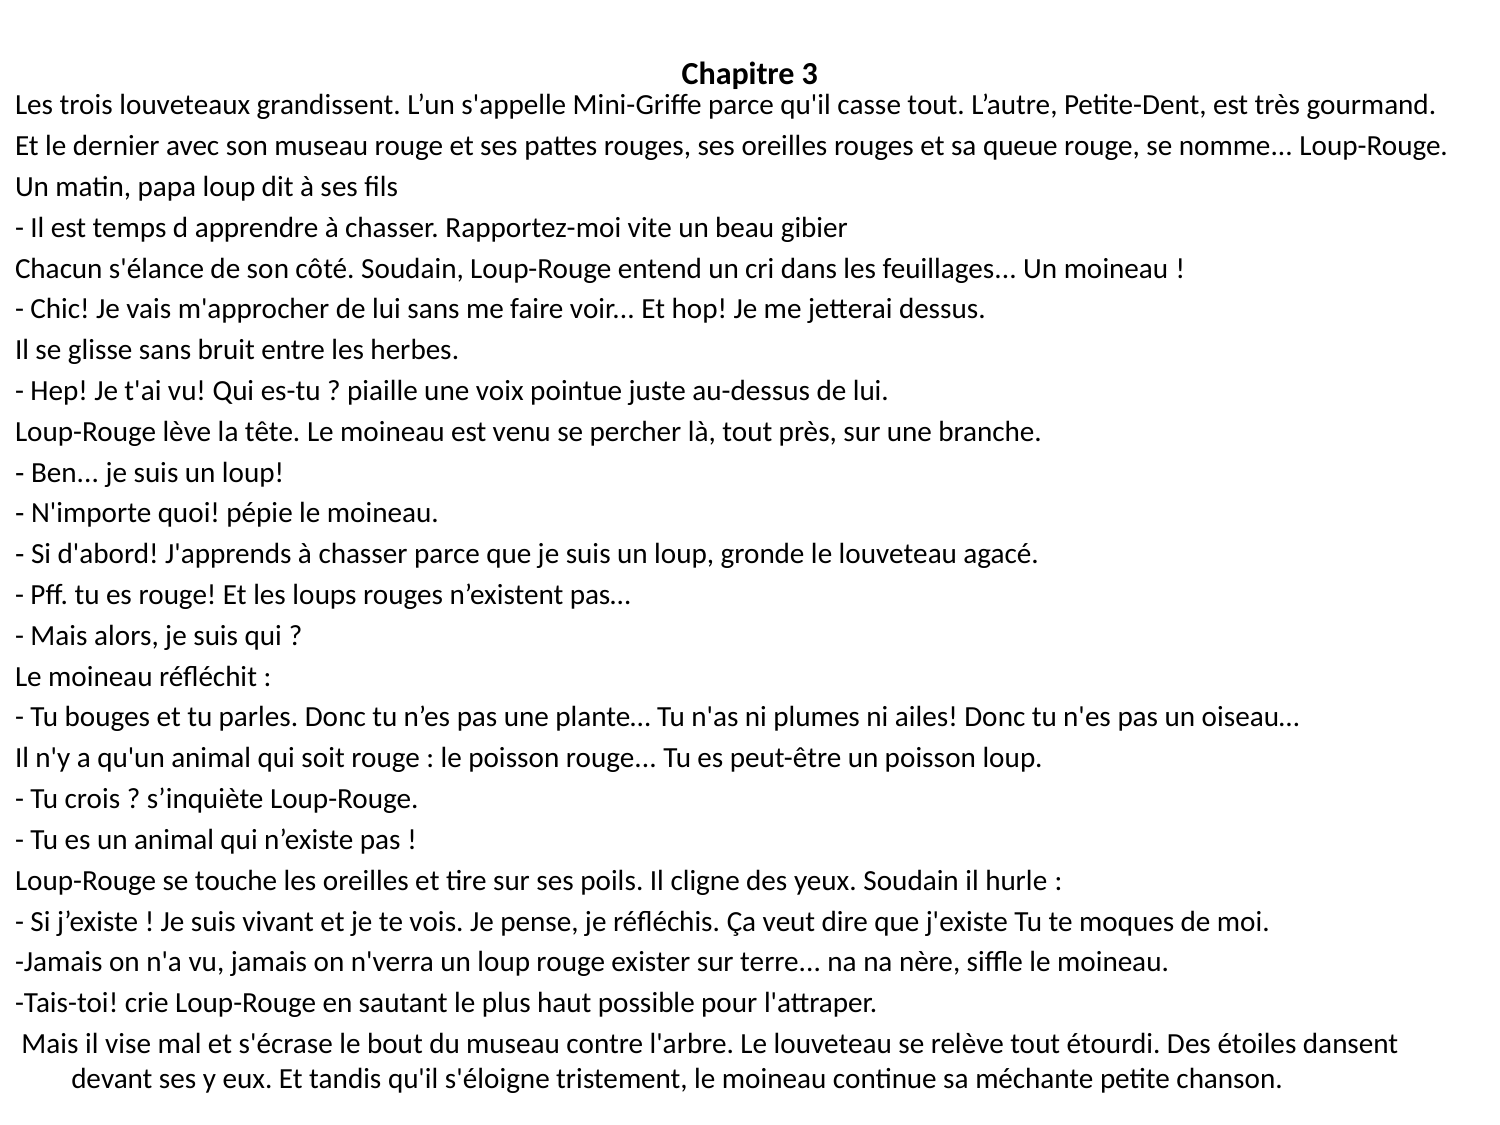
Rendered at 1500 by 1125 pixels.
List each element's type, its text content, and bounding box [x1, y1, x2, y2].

list Les trois louveteaux grandissent. L’un s'appelle Mini-Griffe parce qu'il casse tout. L’autre, Petite-Dent, est très gourmand. Et le dernier avec son museau rouge et ses pattes rouges, ses oreilles rouges et sa queue rouge, se nomme... Loup-Rouge. Un matin, papa loup dit à ses fils - Il est temps d apprendre à chasser. Rapportez-moi vite un beau gibier Chacun s'élance de son côté. Soudain, Loup-Rouge entend un cri dans les feuillages... Un moineau ! - Chic! Je vais m'approcher de lui sans me faire voir... Et hop! Je me jetterai dessus. Il se glisse sans bruit entre les herbes. - Hep! Je t'ai vu! Qui es-tu ? piaille une voix pointue juste au-dessus de lui. Loup-Rouge lève la tête. Le moineau est venu se percher là, tout près, sur une branche. ‑ Ben... je suis un loup! ‑ N'importe quoi! pépie le moineau. ‑ Si d'abord! J'apprends à chasser parce que je suis un loup, gronde le louveteau agacé. - Pff. tu es rouge! Et les loups rouges n’existent pas… - Mais alors, je suis qui ? Le moineau réfléchit : - Tu bouges et tu parles. Donc tu n’es pas une plante… Tu n'as ni plumes ni ailes! Donc tu n'es pas un oiseau… Il n'y a qu'un animal qui soit rouge : le poisson rouge... Tu es peut-être un poisson loup. - Tu crois ? s’inquiète Loup-Rouge. - Tu es un animal qui n’existe pas ! Loup-Rouge se touche les oreilles et tire sur ses poils. Il cligne des yeux. Soudain il hurle : - Si j’existe ! Je suis vivant et je te vois. Je pense, je réfléchis. Ça veut dire que j'existe Tu te moques de moi. -Jamais on n'a vu, jamais on n'verra un loup rouge exister sur terre... na na nère, siffle le moineau. -Tais-toi! crie Loup-Rouge en sautant le plus haut possible pour l'attraper. Mais il vise mal et s'écrase le bout du museau contre l'arbre. Le louveteau se relève tout étourdi. Des étoiles dansent devant ses y eux. Et tandis qu'il s'éloigne tristement, le moineau continue sa méchante petite chanson. [0, 78, 1471, 1125]
title Chapitre 3 [75, 45, 1425, 78]
